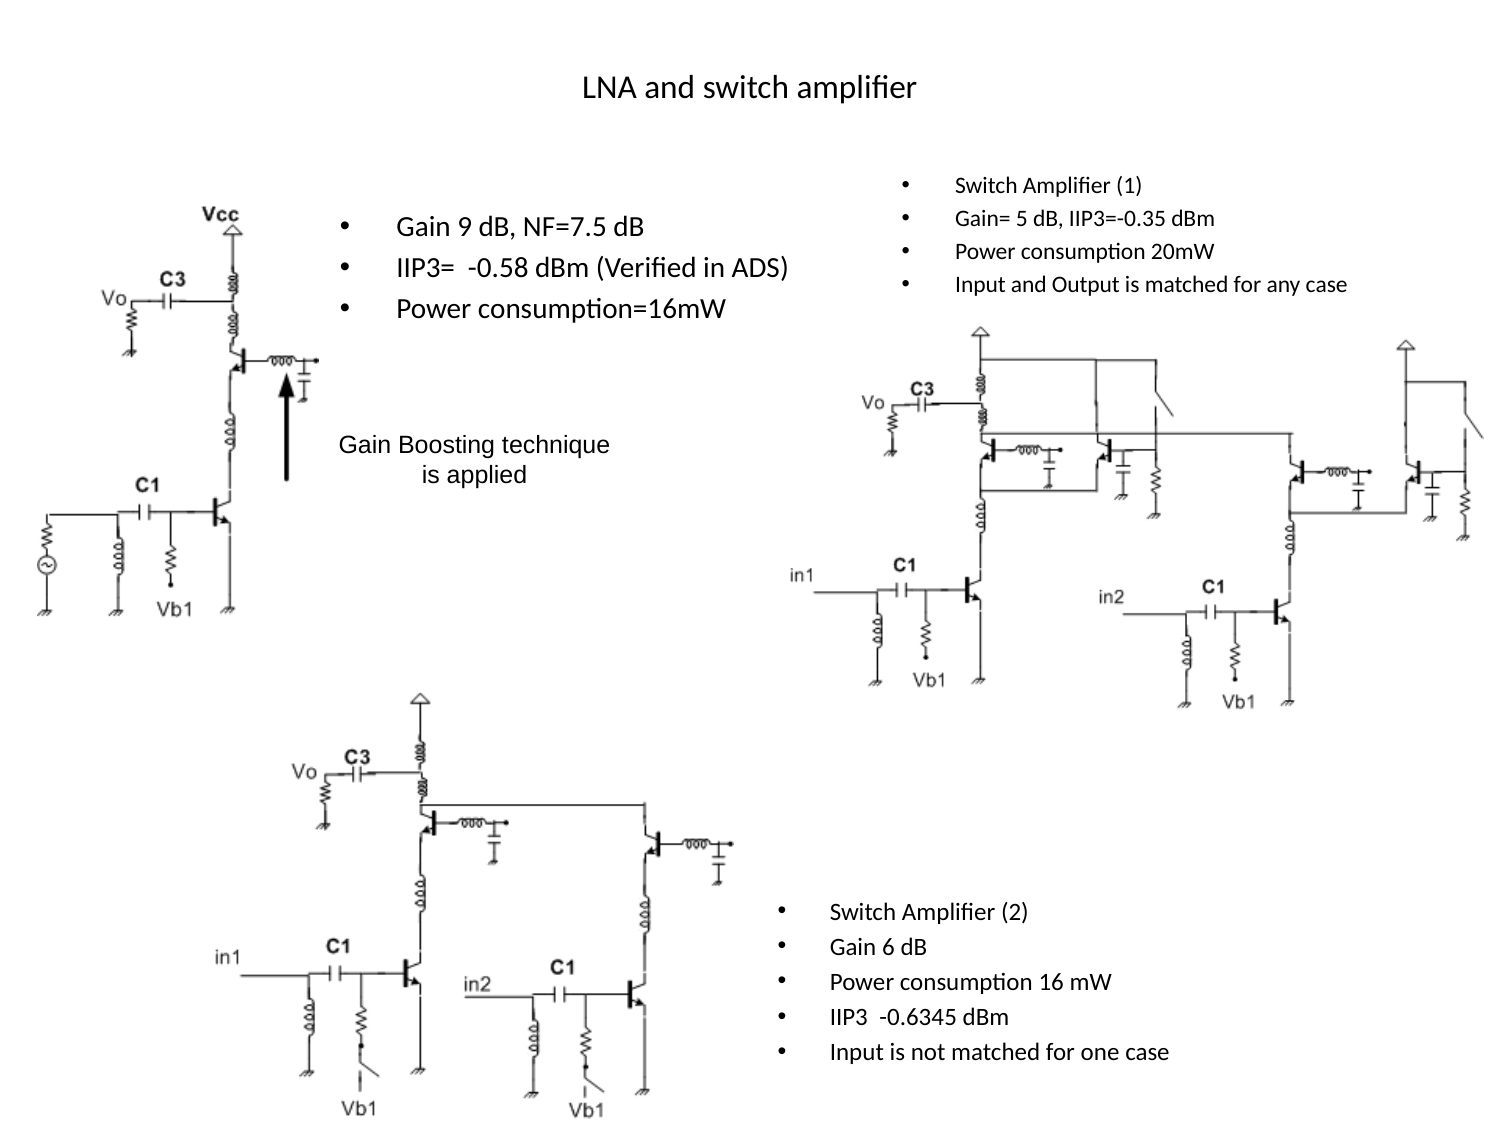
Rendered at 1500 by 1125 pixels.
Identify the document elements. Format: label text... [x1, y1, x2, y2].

list Gain 9 dB, NF=7.5 dB IIP3= -0.58 dBm (Verified in ADS) Power consumption=16mW [324, 200, 813, 363]
picture [214, 691, 735, 1125]
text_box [335, 424, 614, 494]
text_box Switch Amplifier (1) Gain= 5 dB, IIP3=-0.35 dBm Power consumption 20mW Input and Output is matched for any case [886, 162, 1388, 325]
picture [37, 199, 319, 624]
title LNA and switch amplifier [75, 45, 1425, 125]
text_box Switch Amplifier (2) Gain 6 dB Power consumption 16 mW IIP3 -0.6345 dBm Input is not matched for one case [762, 887, 1300, 1075]
picture [790, 326, 1484, 715]
